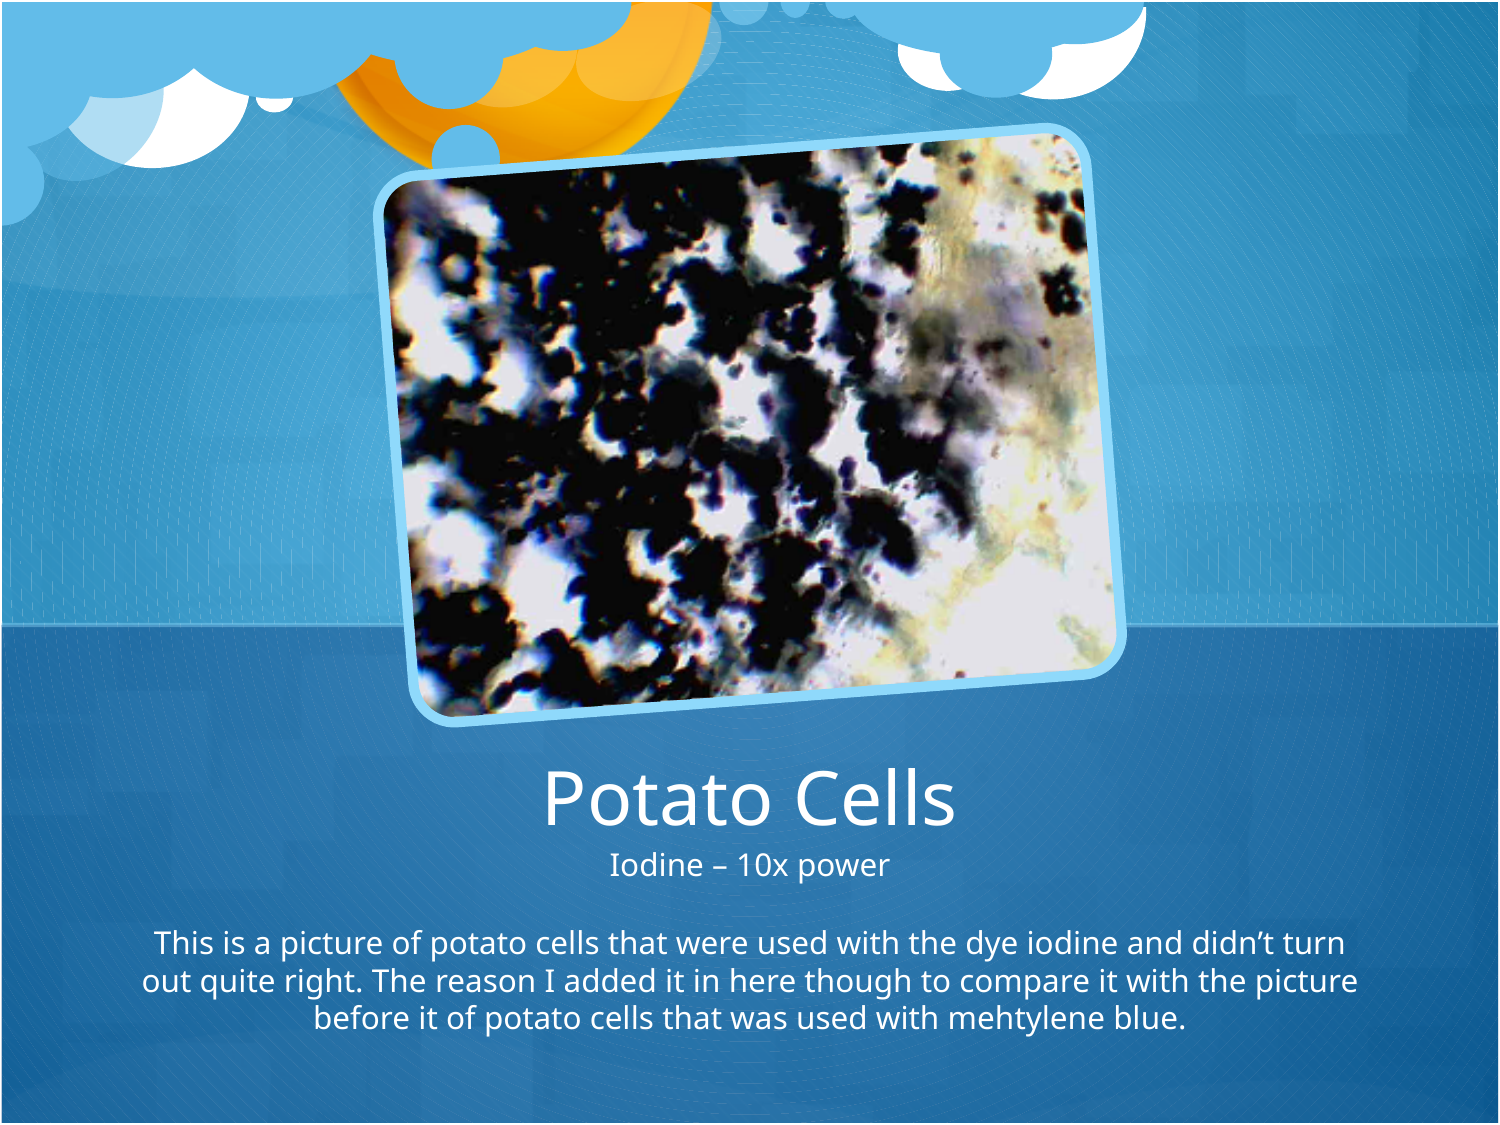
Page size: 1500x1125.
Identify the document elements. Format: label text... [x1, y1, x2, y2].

title Potato Cells [116, 729, 1383, 848]
picture [2, 2, 1498, 1123]
list Iodine – 10x power This is a picture of potato cells that were used with the dye iodine and didn’t turn out quite right. The reason I added it in here though to compare it with the picture before it of potato cells that was used with mehtylene blue. [116, 848, 1383, 1048]
